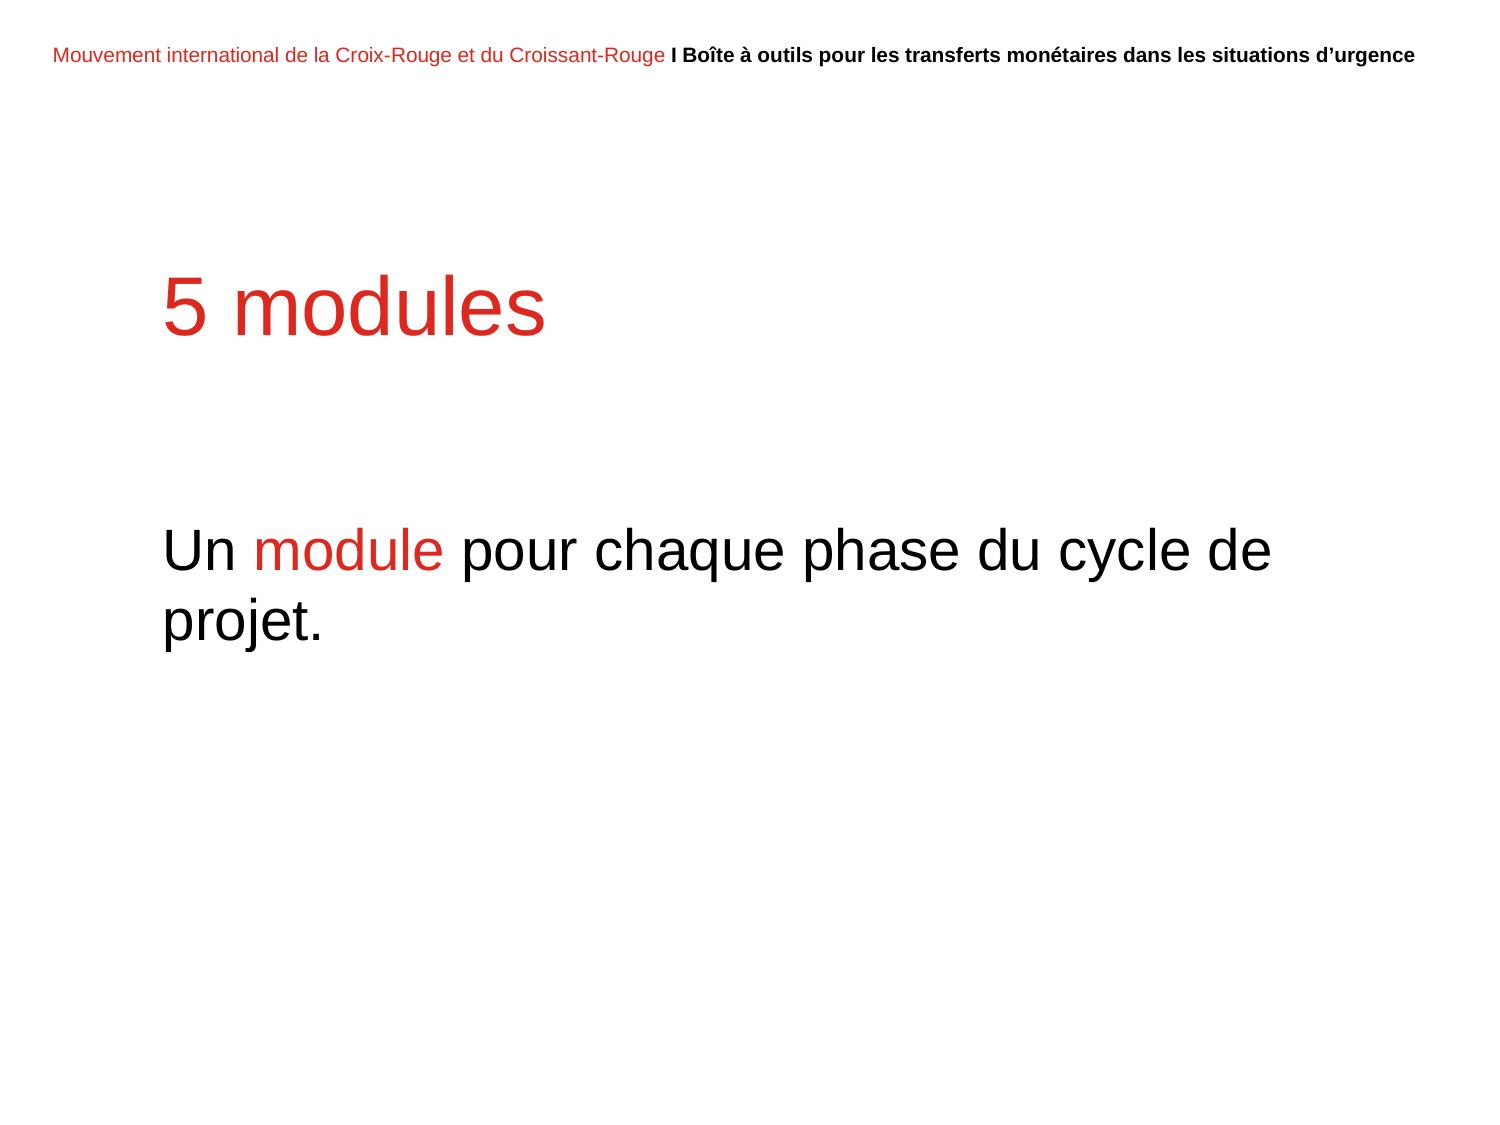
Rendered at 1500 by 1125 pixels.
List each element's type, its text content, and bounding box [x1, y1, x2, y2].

title 5 modules Un module pour chaque phase du cycle de projet. [147, 244, 1453, 687]
